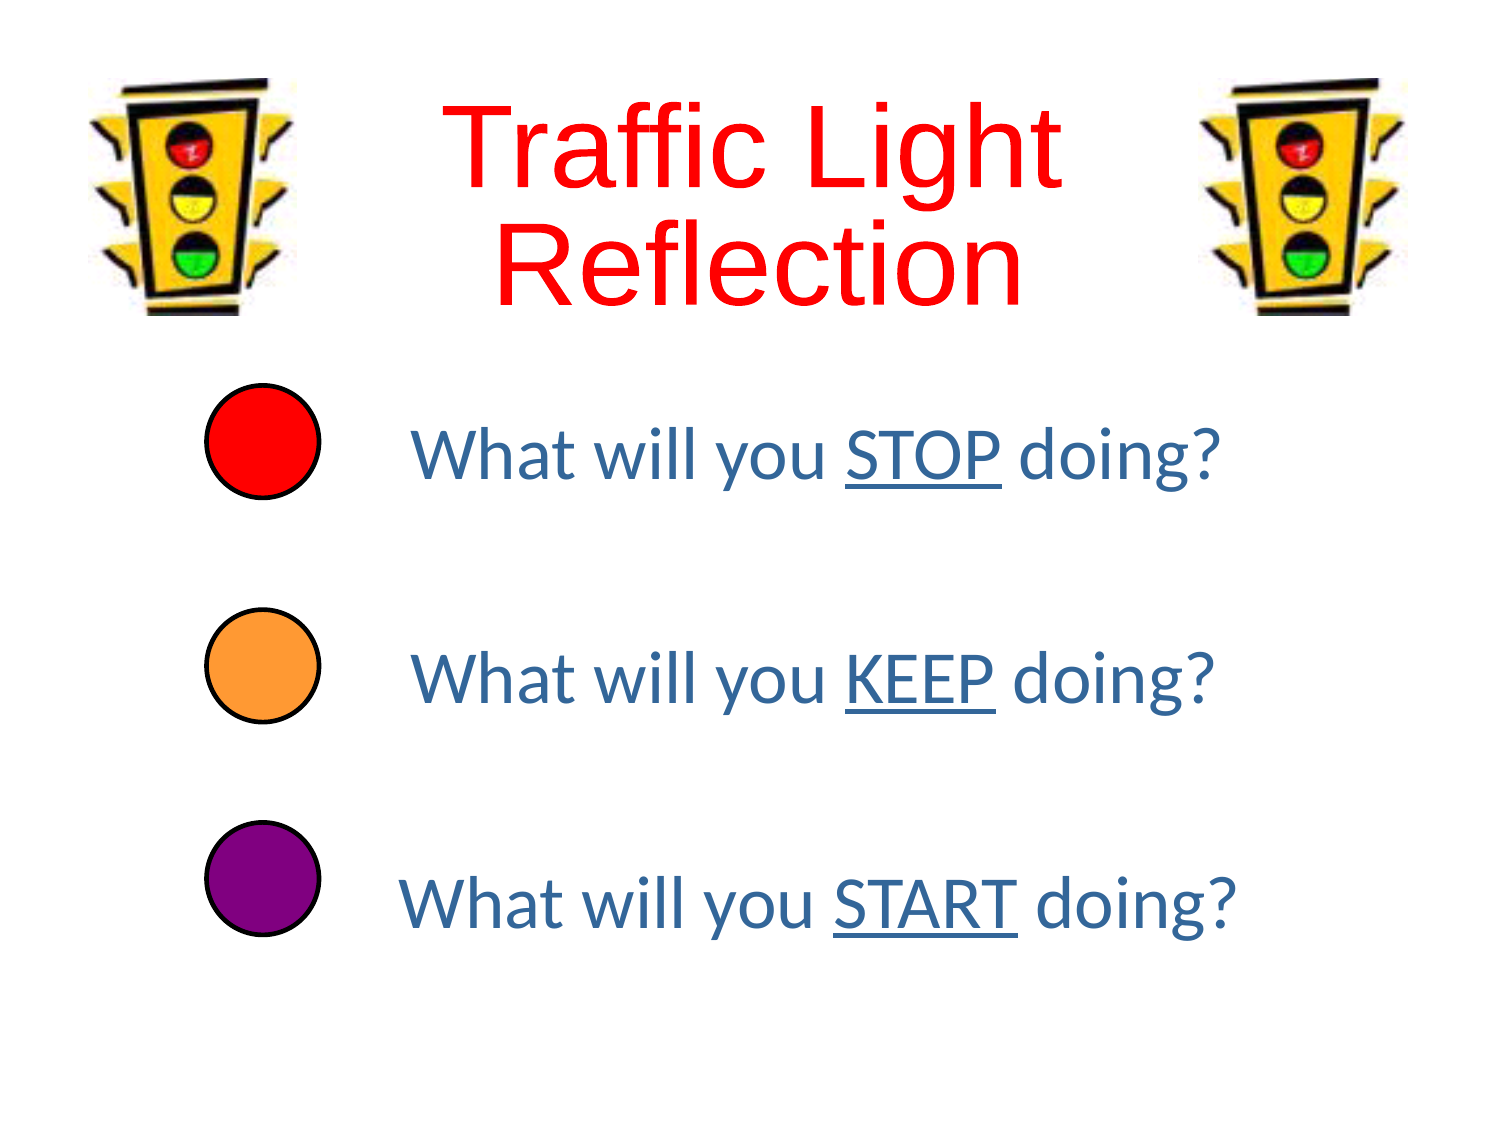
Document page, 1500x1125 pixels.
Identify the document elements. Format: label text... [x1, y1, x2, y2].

text_box [206, 385, 320, 498]
text_box What will you START doing? [383, 846, 1388, 951]
text_box What will you KEEP doing? [395, 621, 1400, 727]
picture [1198, 77, 1408, 316]
text_box [206, 822, 320, 935]
text_box What will you STOP doing? [395, 397, 1400, 502]
text_box [206, 609, 320, 723]
picture [88, 77, 298, 316]
